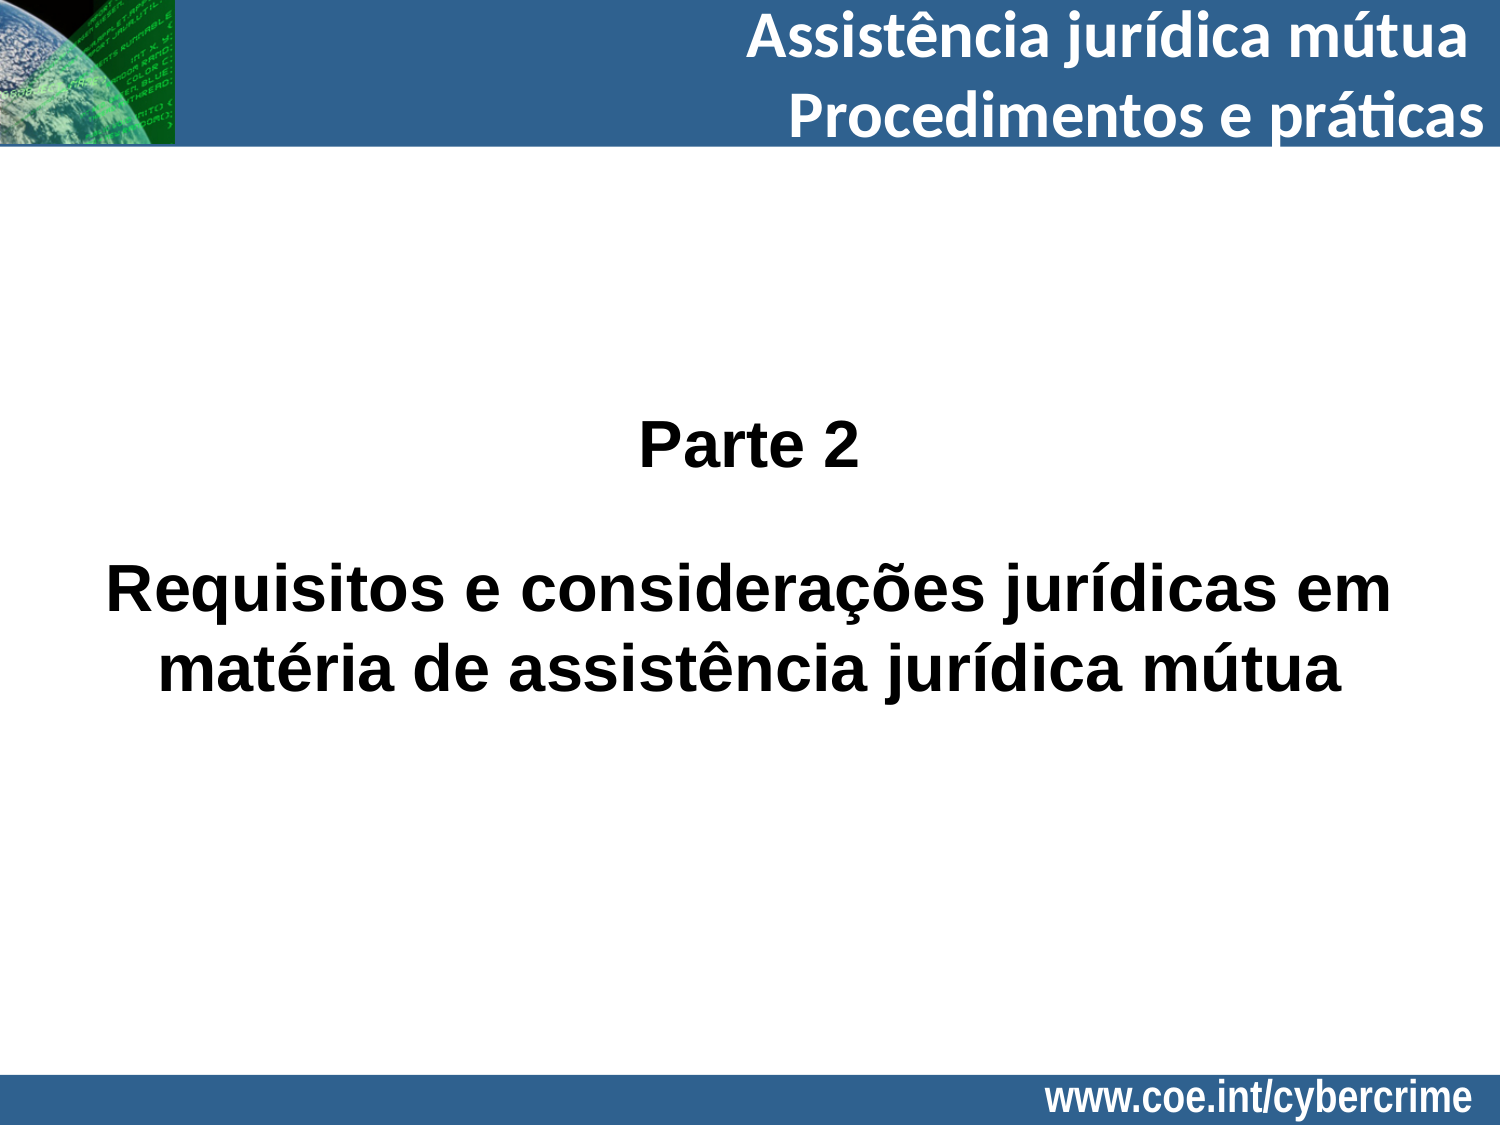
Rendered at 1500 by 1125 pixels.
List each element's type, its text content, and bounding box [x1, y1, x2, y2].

text_box [0, 1073, 1030, 1125]
text_box Parte 2 Requisitos e considerações jurídicas em matéria de assistência jurídica mútua [50, 409, 1450, 713]
picture [0, 0, 175, 144]
text_box Assistência jurídica mútua Procedimentos e práticas [177, 0, 1500, 149]
text_box www.coe.int/cybercrime [1030, 1059, 1500, 1125]
